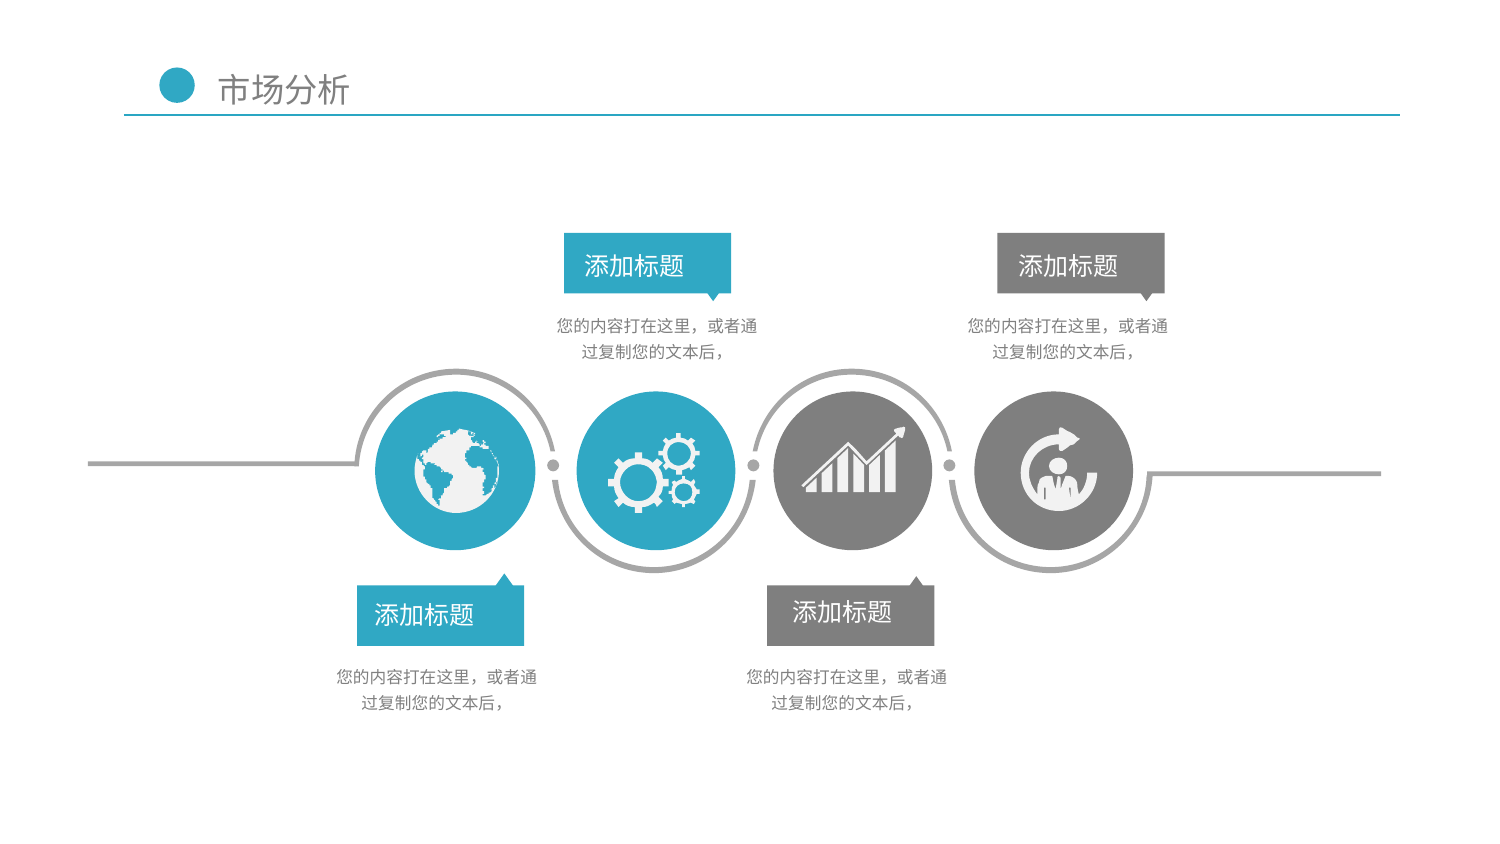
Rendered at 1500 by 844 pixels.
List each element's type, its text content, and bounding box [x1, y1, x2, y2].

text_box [87, 368, 1382, 574]
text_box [576, 391, 736, 551]
text_box 您的内容打在这里，或者通过复制您的文本后， [538, 304, 776, 367]
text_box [563, 232, 732, 302]
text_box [773, 391, 933, 551]
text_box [374, 391, 536, 551]
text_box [974, 391, 1134, 551]
text_box 您的内容打在这里，或者通过复制您的文本后， [318, 655, 556, 719]
text_box 您的内容打在这里，或者通过复制您的文本后， [728, 655, 966, 719]
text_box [356, 573, 525, 647]
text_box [766, 575, 937, 647]
text_box 您的内容打在这里，或者通过复制您的文本后， [949, 304, 1187, 367]
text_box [997, 232, 1165, 302]
